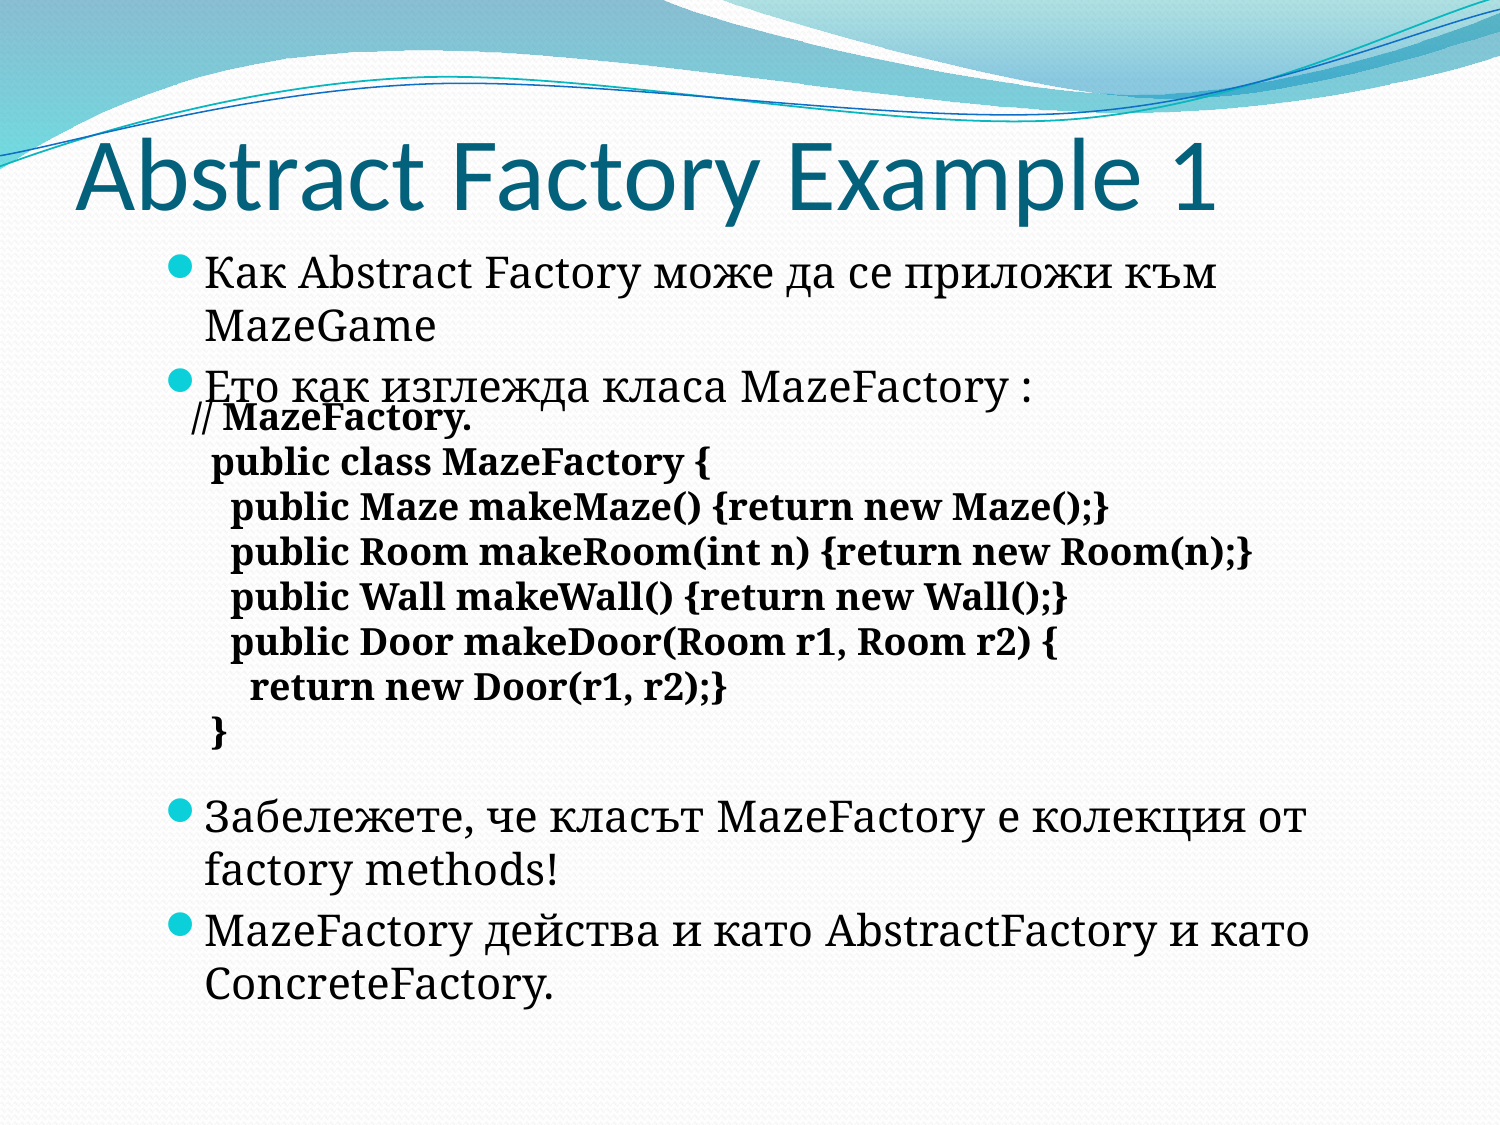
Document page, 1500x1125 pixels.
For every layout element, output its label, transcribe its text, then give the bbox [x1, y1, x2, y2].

text_box // MazeFactory. public class MazeFactory { public Maze makeMaze() {return new Maze();} public Room makeRoom(int n) {return new Room(n);} public Wall makeWall() {return new Wall();} public Door makeDoor(Room r1, Room r2) { return new Door(r1, r2);} } [166, 385, 1337, 760]
list Как Abstract Factory може да се приложи към MazeGame Ето как изглежда класа MazeFactory : Забележете, че класът MazeFactory е колекция от factory methods! MazeFactory действа и като AbstractFactory и като ConcreteFactory. [150, 237, 1425, 1024]
title Abstract Factory Example 1 [75, 44, 1425, 232]
